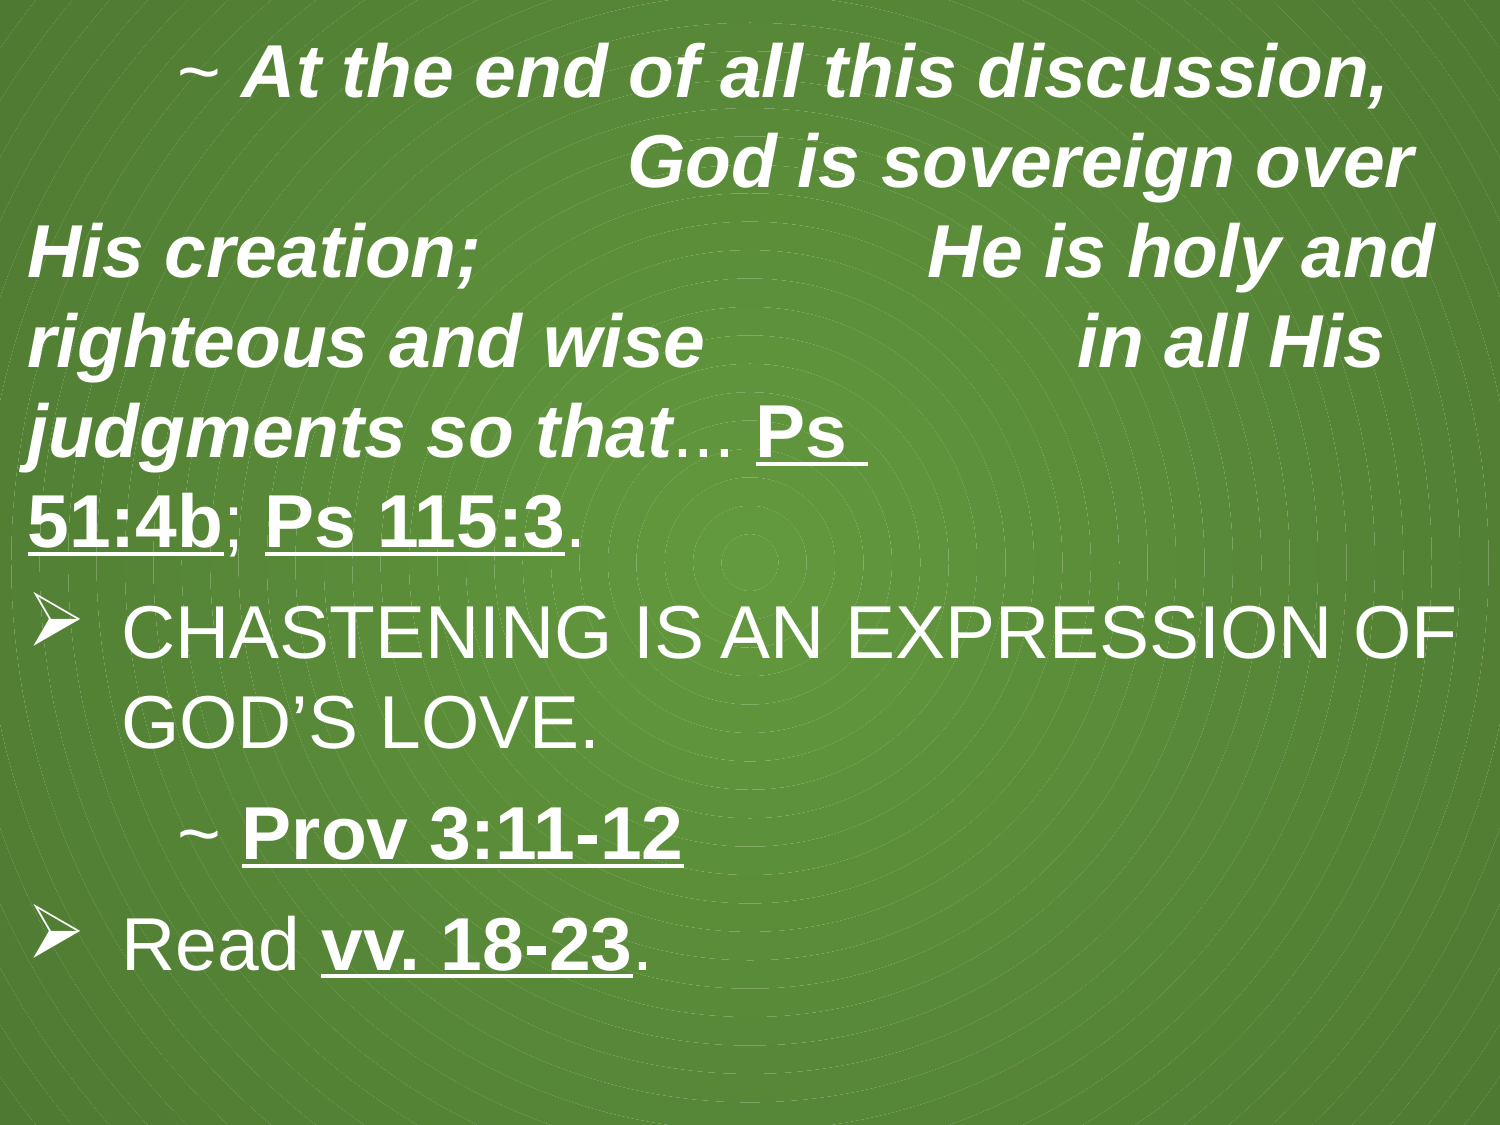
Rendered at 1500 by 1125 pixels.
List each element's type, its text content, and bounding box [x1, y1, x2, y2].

subtitle ~ At the end of all this discussion, God is sovereign over His creation; He is holy and righteous and wise in all His judgments so that... Ps 51:4b; Ps 115:3. CHASTENING IS AN EXPRESSION OF GOD’S LOVE. ~ Prov 3:11-12 Read vv. 18-23. [12, 15, 1488, 1114]
